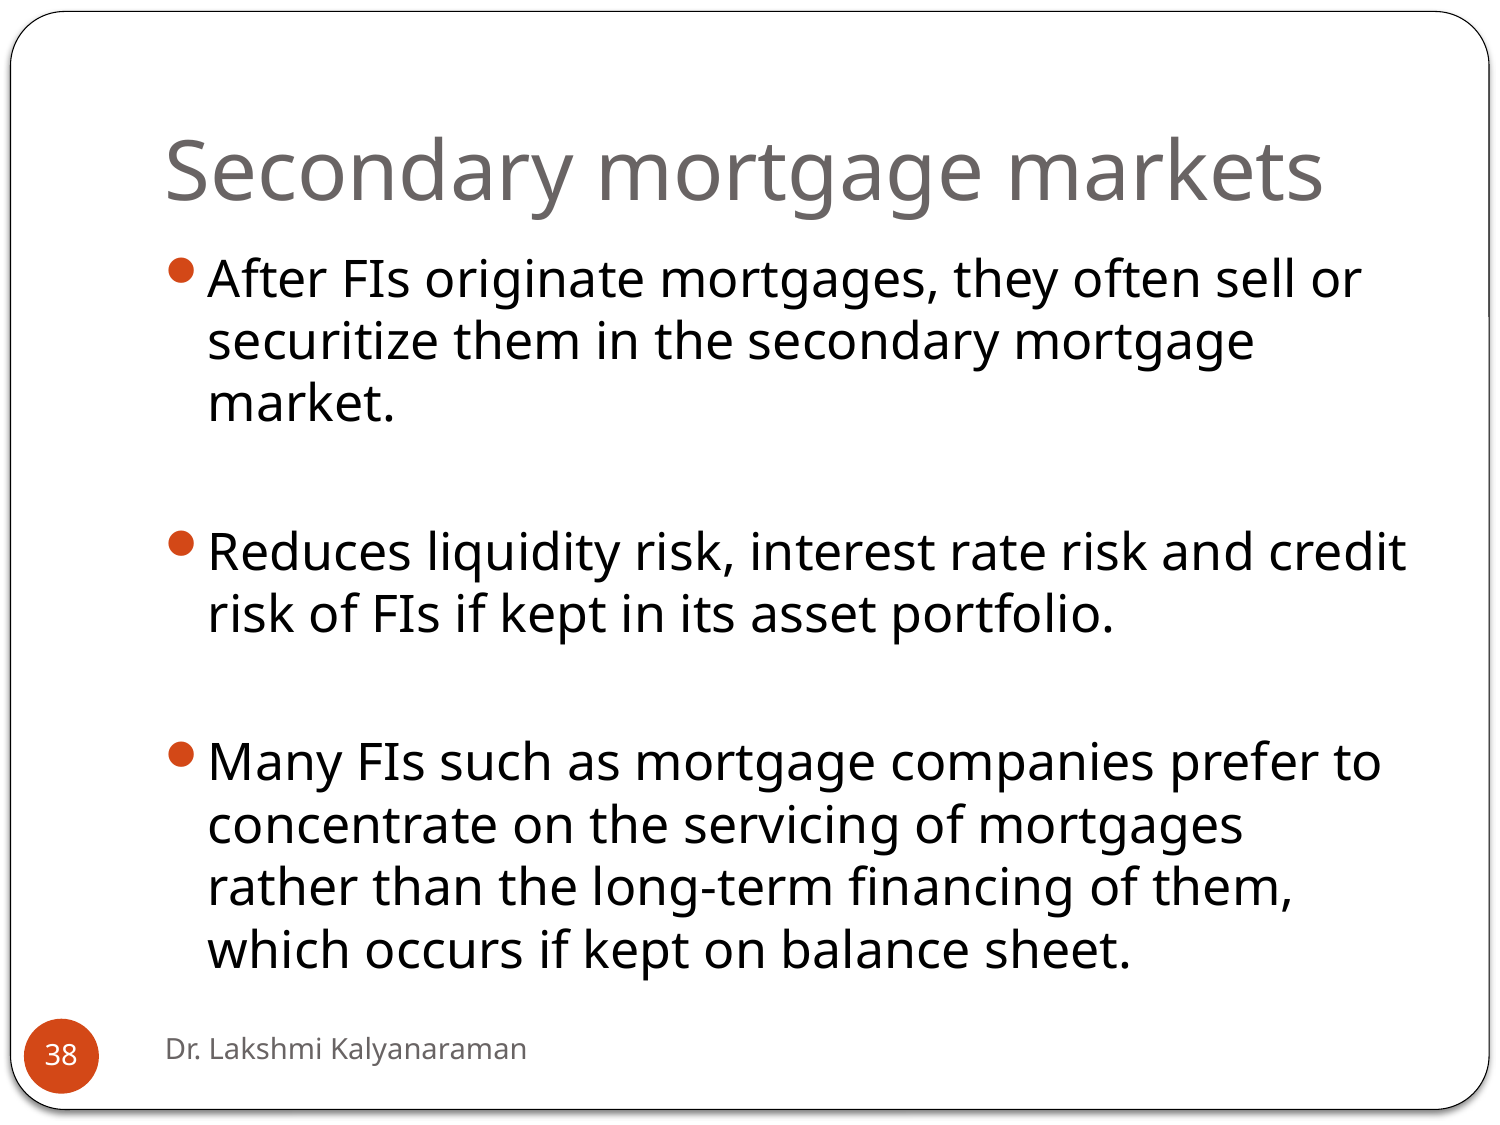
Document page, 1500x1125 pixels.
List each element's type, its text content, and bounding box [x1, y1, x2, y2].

list After FIs originate mortgages, they often sell or securitize them in the secondary mortgage market. Reduces liquidity risk, interest rate risk and credit risk of FIs if kept in its asset portfolio. Many FIs such as mortgage companies prefer to concentrate on the servicing of mortgages rather than the long-term financing of them, which occurs if kept on balance sheet. [150, 237, 1425, 988]
slide_number 38 [23, 1018, 99, 1094]
title Secondary mortgage markets [150, 45, 1425, 233]
footer Dr. Lakshmi Kalyanaraman [150, 1012, 800, 1088]
